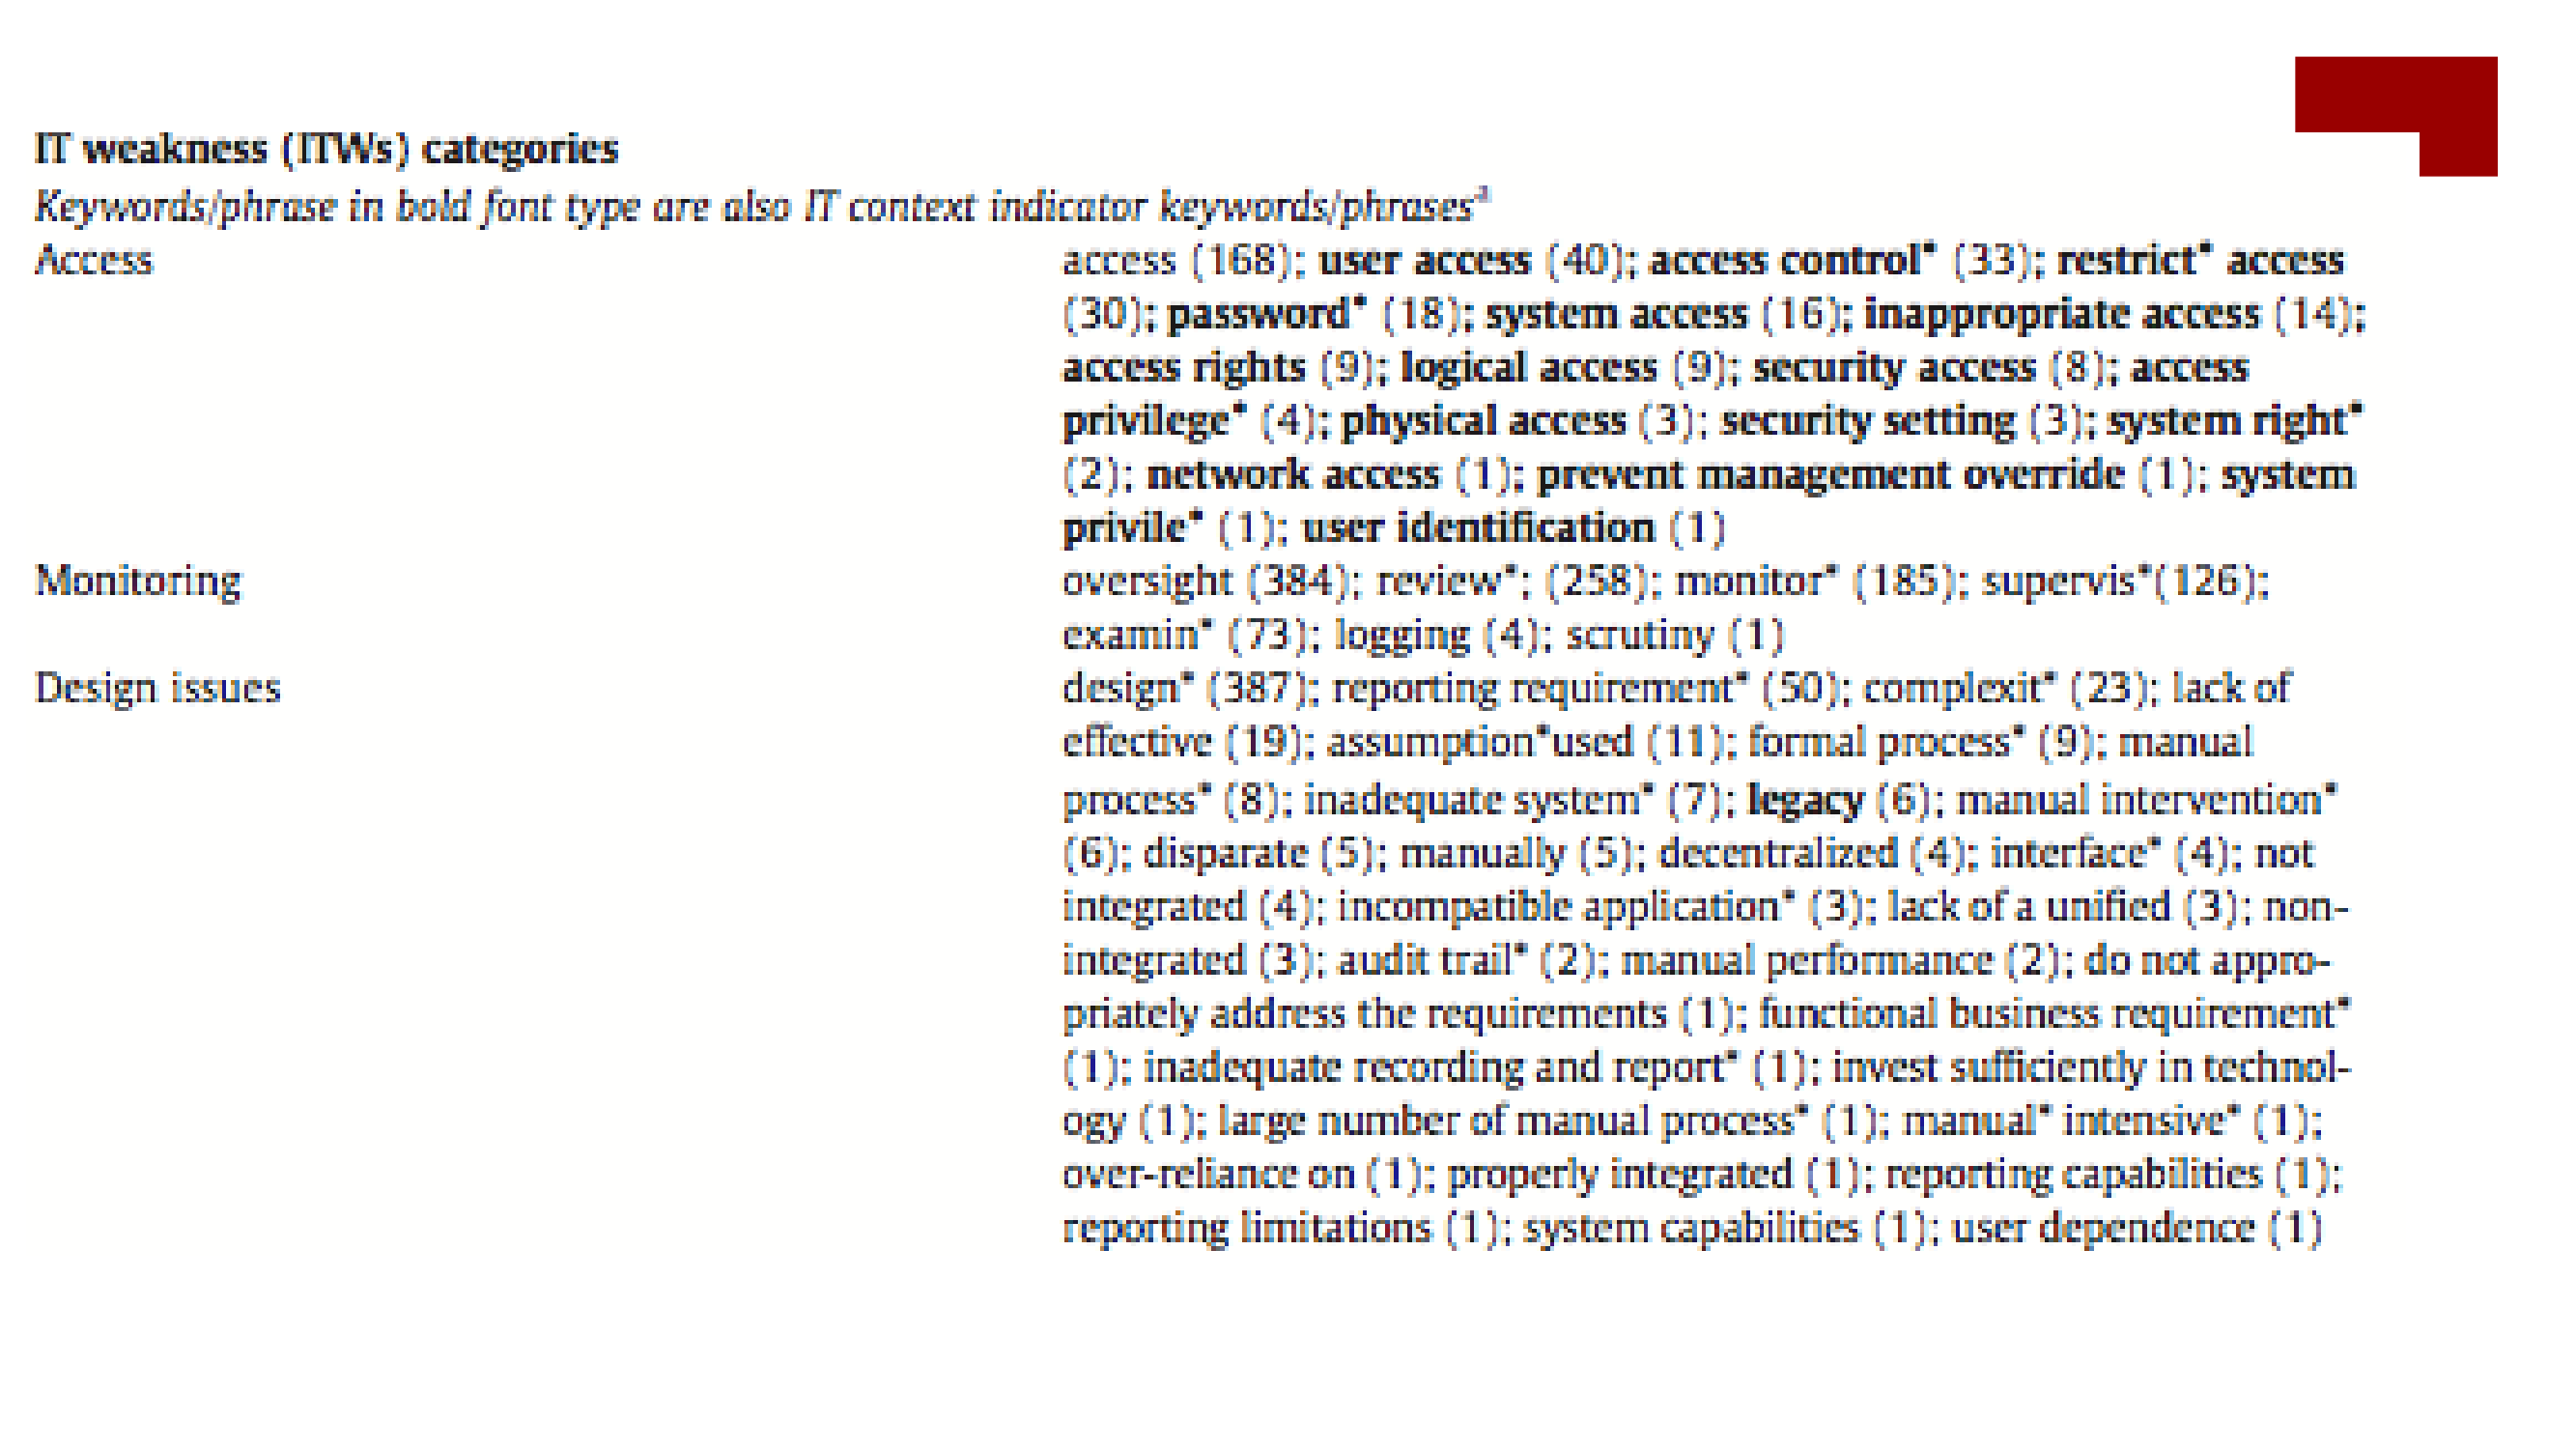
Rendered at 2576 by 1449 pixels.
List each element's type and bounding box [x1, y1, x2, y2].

picture [25, 131, 2420, 1257]
